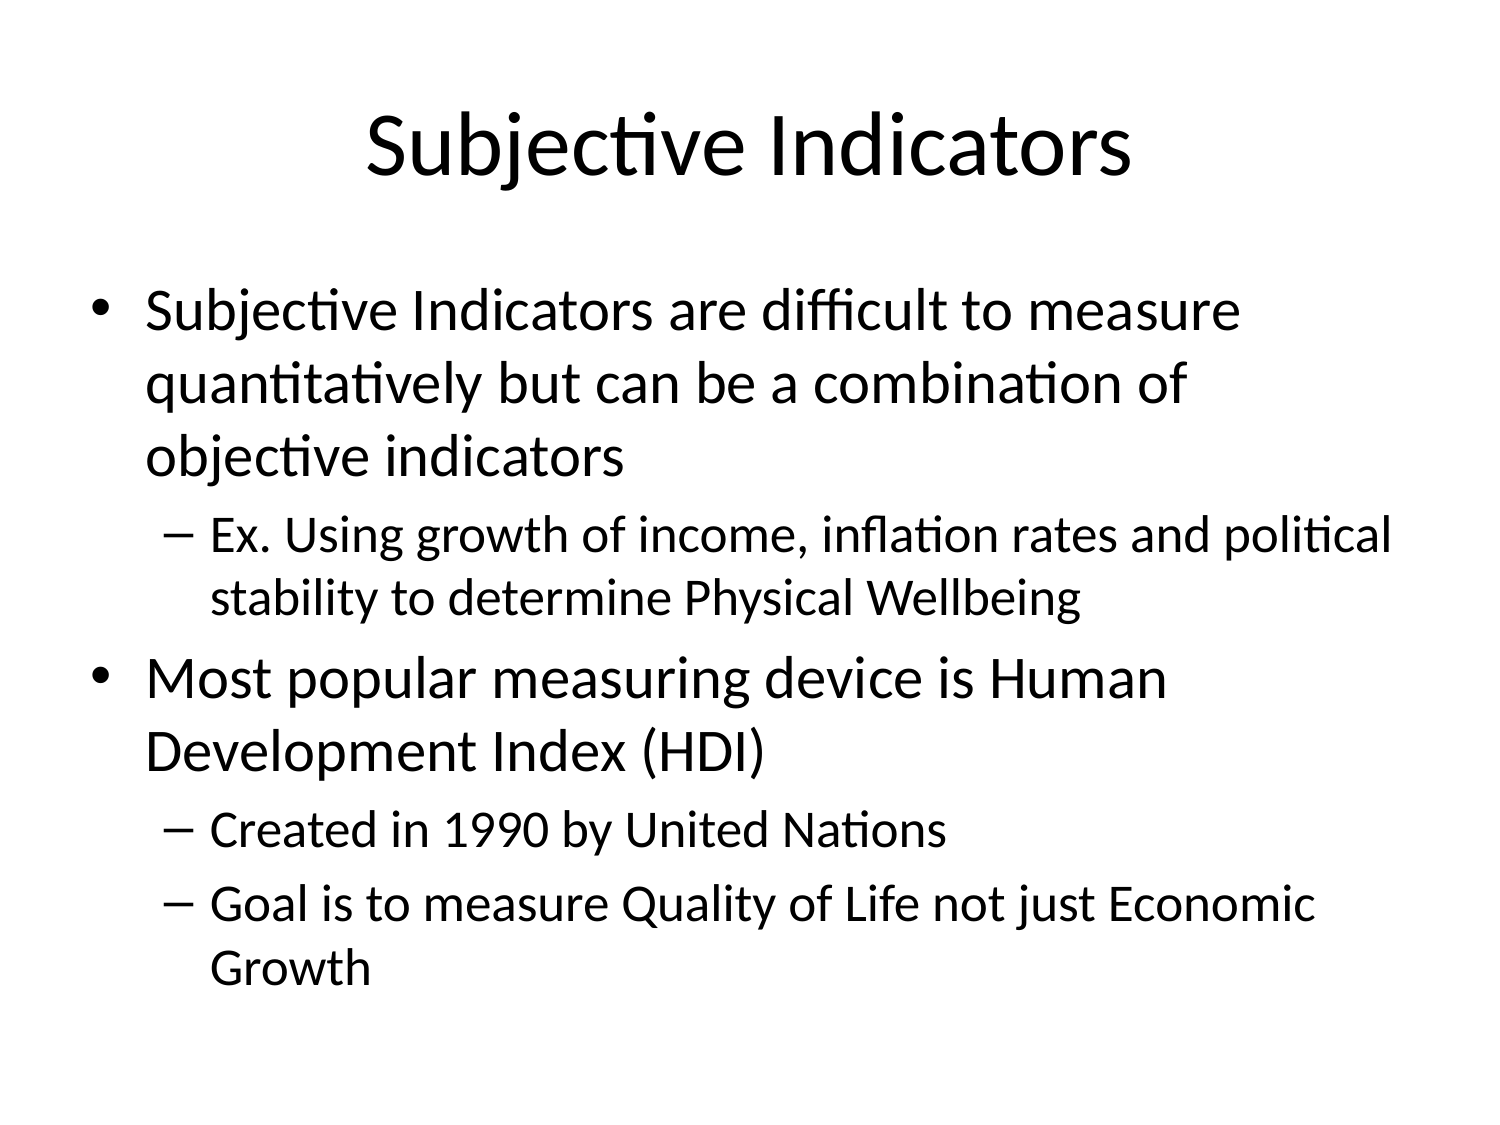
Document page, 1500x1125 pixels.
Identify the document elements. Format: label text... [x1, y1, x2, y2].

title Subjective Indicators [75, 45, 1425, 233]
list Subjective Indicators are difficult to measure quantitatively but can be a combination of objective indicators Ex. Using growth of income, inflation rates and political stability to determine Physical Wellbeing Most popular measuring device is Human Development Index (HDI) Created in 1990 by United Nations Goal is to measure Quality of Life not just Economic Growth [75, 262, 1425, 1005]
